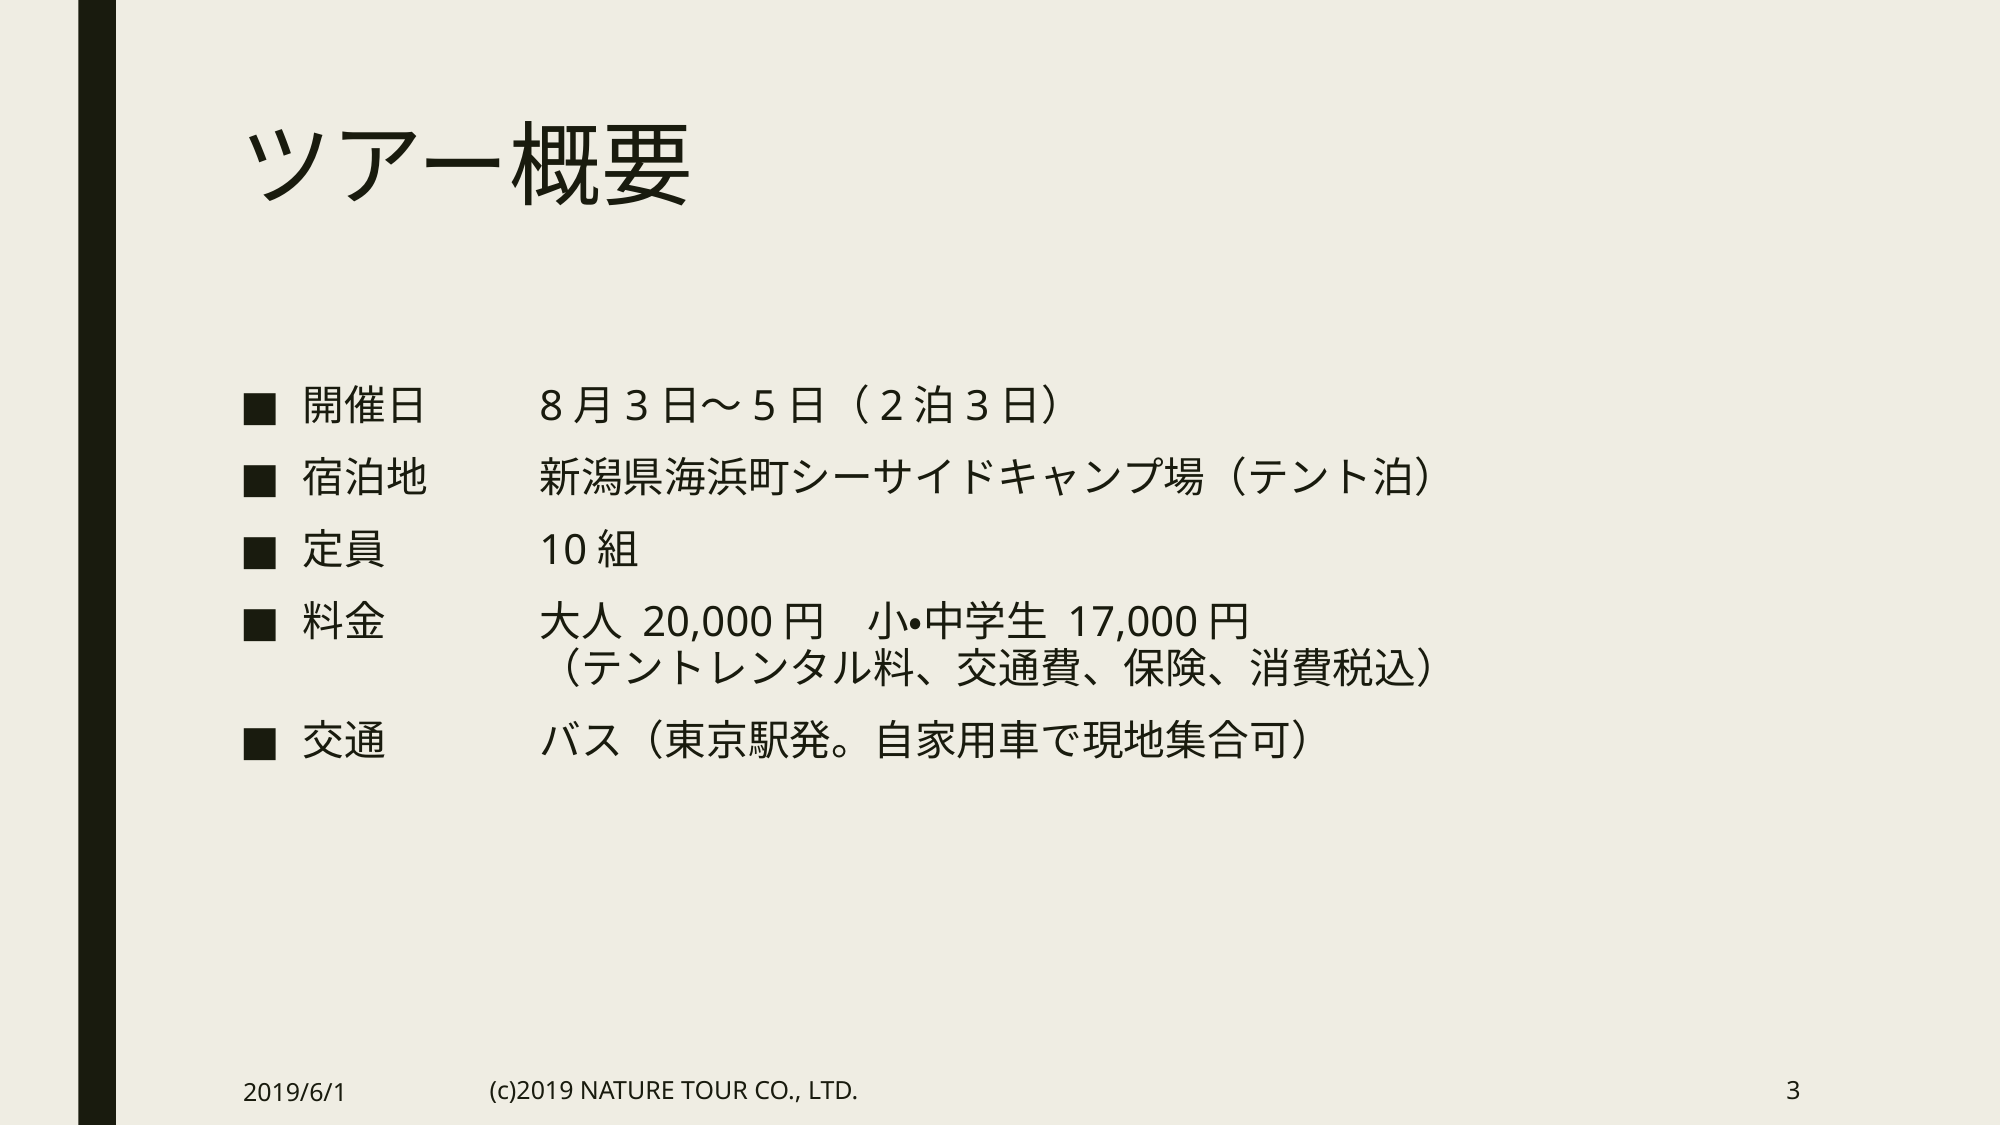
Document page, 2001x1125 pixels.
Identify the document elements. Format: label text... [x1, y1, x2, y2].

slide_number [228, 1058, 426, 1125]
slide_number 3 [1553, 1058, 1816, 1125]
footer (c)2019 NATURE TOUR CO., LTD. [474, 1058, 1505, 1125]
list 開催日 8月3日～5日（2泊3日） 宿泊地 新潟県海浜町シーサイドキャンプ場（テント泊） 定員 10組 料金 大人 20,000円 小・中学生 17,000円 （テントレンタル料、交通費、保険、消費税込） 交通 バス（東京駅発。自家用車で現地集合可） [225, 375, 1800, 963]
title ツアー概要 [225, 112, 1800, 357]
